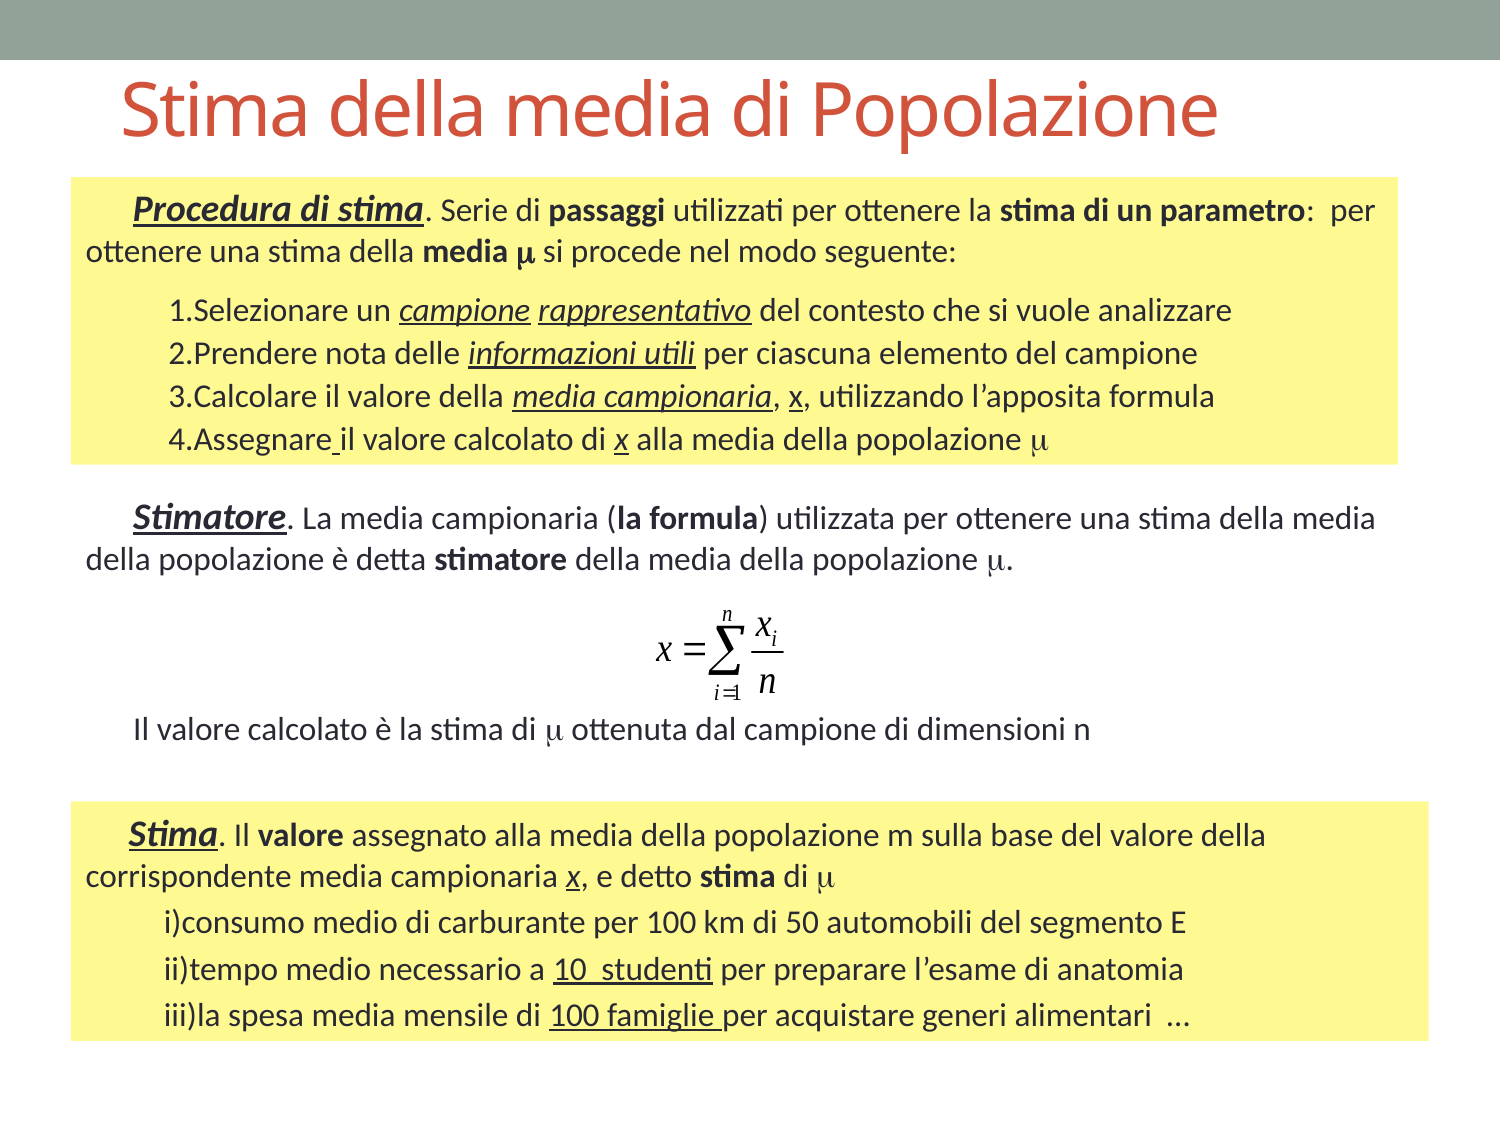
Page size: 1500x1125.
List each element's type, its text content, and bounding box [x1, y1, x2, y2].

text_box Procedura di stima. Serie di passaggi utilizzati per ottenere la stima di un parametro: per ottenere una stima della media m si procede nel modo seguente: Selezionare un campione rappresentativo del contesto che si vuole analizzare Prendere nota delle informazioni utili per ciascuna elemento del campione Calcolare il valore della media campionaria, x, utilizzando l’apposita formula Assegnare il valore calcolato di x alla media della popolazione m [70, 177, 1398, 465]
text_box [648, 594, 793, 709]
text_box Stimatore. La media campionaria (la formula) utilizzata per ottenere una stima della media della popolazione è detta stimatore della media della popolazione m. Il valore calcolato è la stima di m ottenuta dal campione di dimensioni n [70, 484, 1406, 779]
text_box Stima. Il valore assegnato alla media della popolazione m sulla base del valore della corrispondente media campionaria x, e detto stima di m consumo medio di carburante per 100 km di 50 automobili del segmento E tempo medio necessario a 10 studenti per preparare l’esame di anatomia la spesa media mensile di 100 famiglie per acquistare generi alimentari … [70, 801, 1429, 1041]
title Stima della media di Popolazione [105, 35, 1381, 177]
